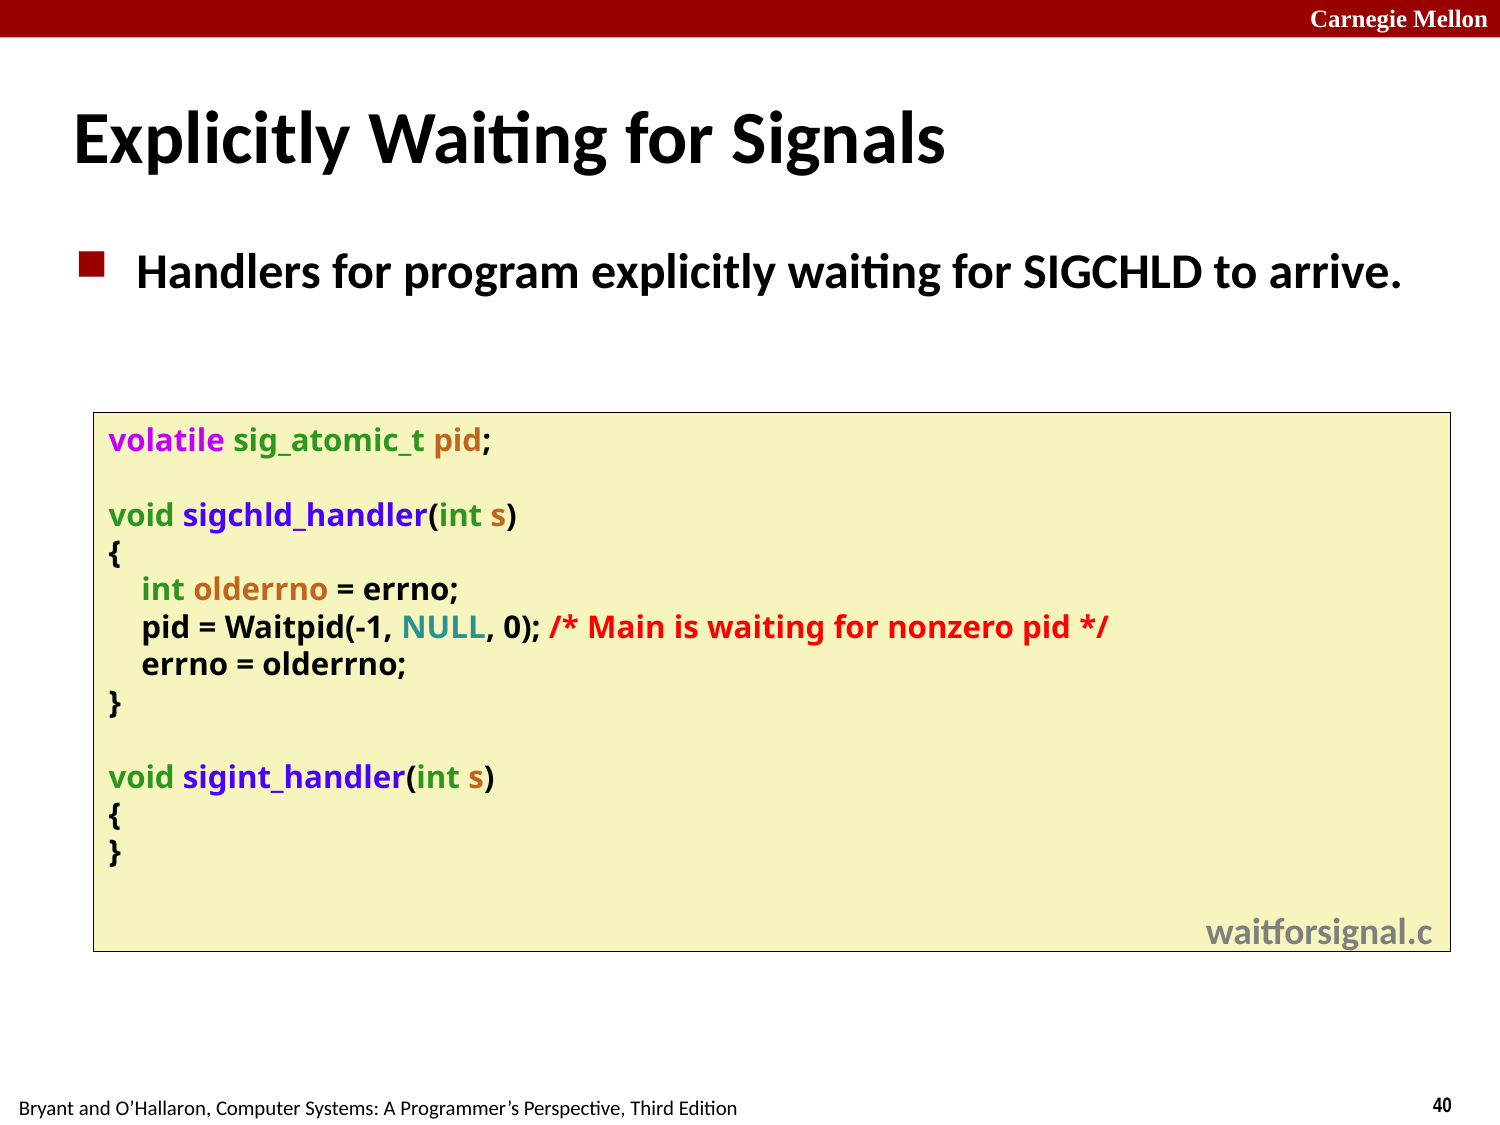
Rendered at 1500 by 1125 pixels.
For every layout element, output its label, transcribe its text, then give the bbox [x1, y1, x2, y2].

list Handlers for program explicitly waiting for SIGCHLD to arrive. [64, 230, 1451, 363]
text_box volatile sig_atomic_t pid; void sigchld_handler(int s) { int olderrno = errno; pid = Waitpid(-1, NULL, 0); /* Main is waiting for nonzero pid */ errno = olderrno; } void sigint_handler(int s) { } [93, 412, 1450, 952]
title Explicitly Waiting for Signals [58, 71, 1451, 197]
text_box waitforsignal.c [1191, 899, 1448, 960]
